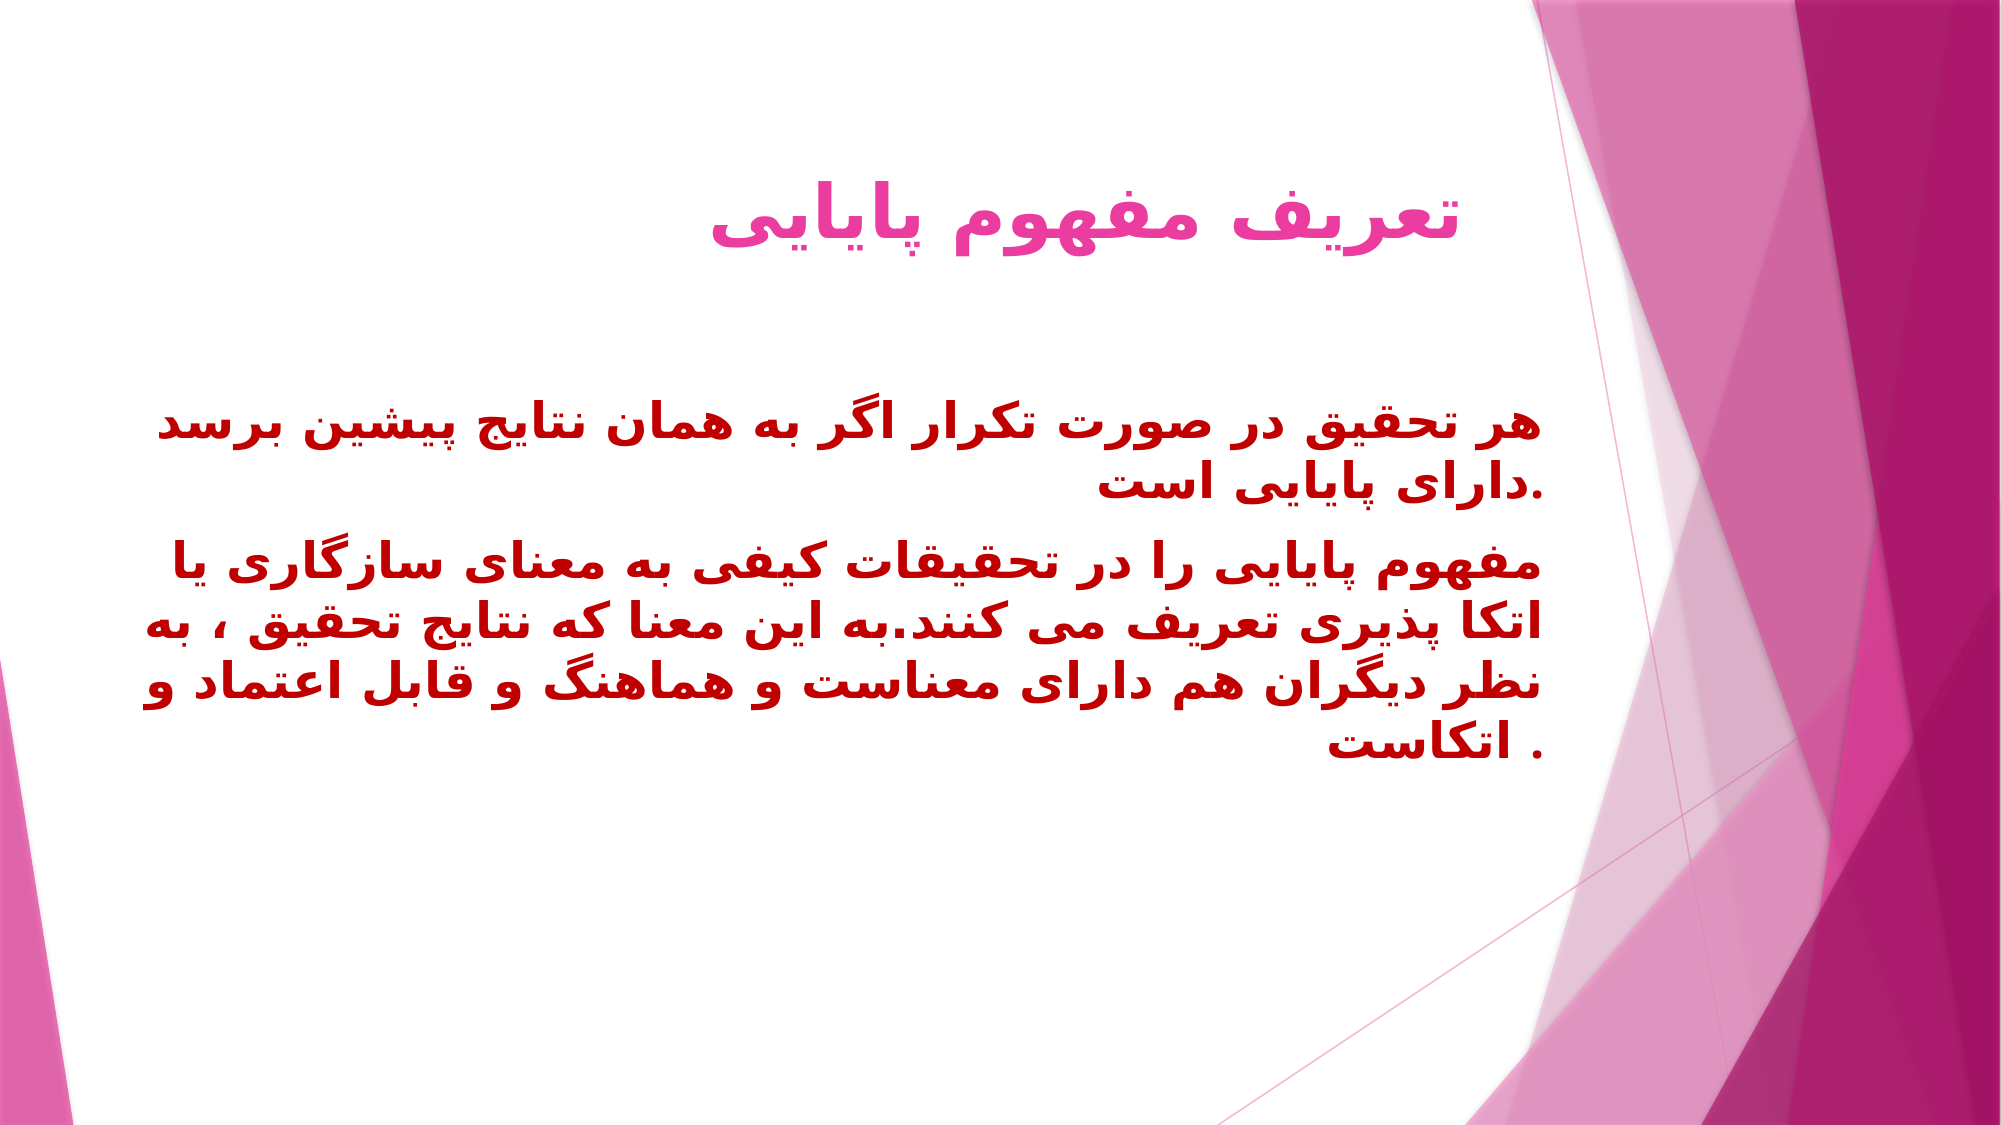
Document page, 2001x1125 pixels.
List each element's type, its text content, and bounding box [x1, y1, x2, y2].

list هر تحقیق در صورت تکرار اگر به همان نتایج پیشین برسد دارای پایایی است. مفهوم پایایی را در تحقیقات کیفی به معنای سازگاری یا اتکا پذیری تعریف می کنند.به این معنا که نتایج تحقیق ، به نظر دیگران هم دارای معناست و هماهنگ و قابل اعتماد و اتکاست . [85, 380, 1560, 691]
title تعریف مفهوم پایایی [674, 125, 1480, 262]
